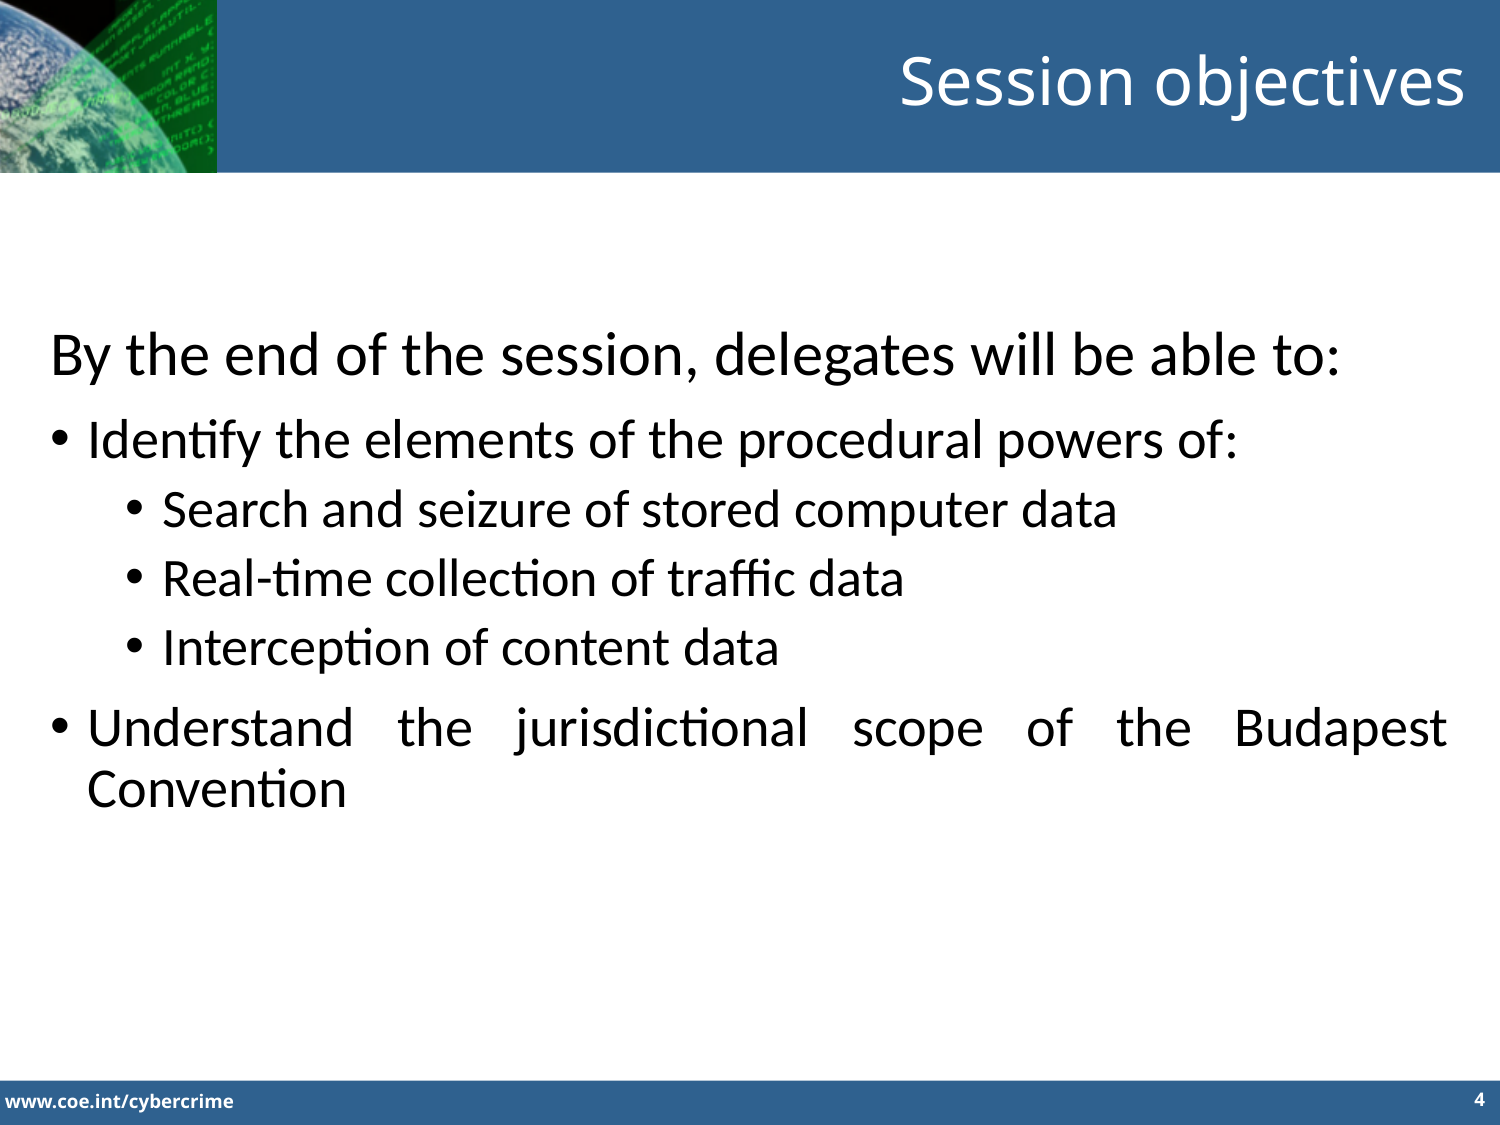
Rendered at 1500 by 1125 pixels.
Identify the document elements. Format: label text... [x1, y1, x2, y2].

list By the end of the session, delegates will be able to: Identify the elements of the procedural powers of: Search and seizure of stored computer data Real-time collection of traffic data Interception of content data Understand the jurisdictional scope of the Budapest Convention [35, 313, 1465, 884]
picture [0, 1, 217, 173]
text_box Session objectives [230, 31, 1483, 126]
